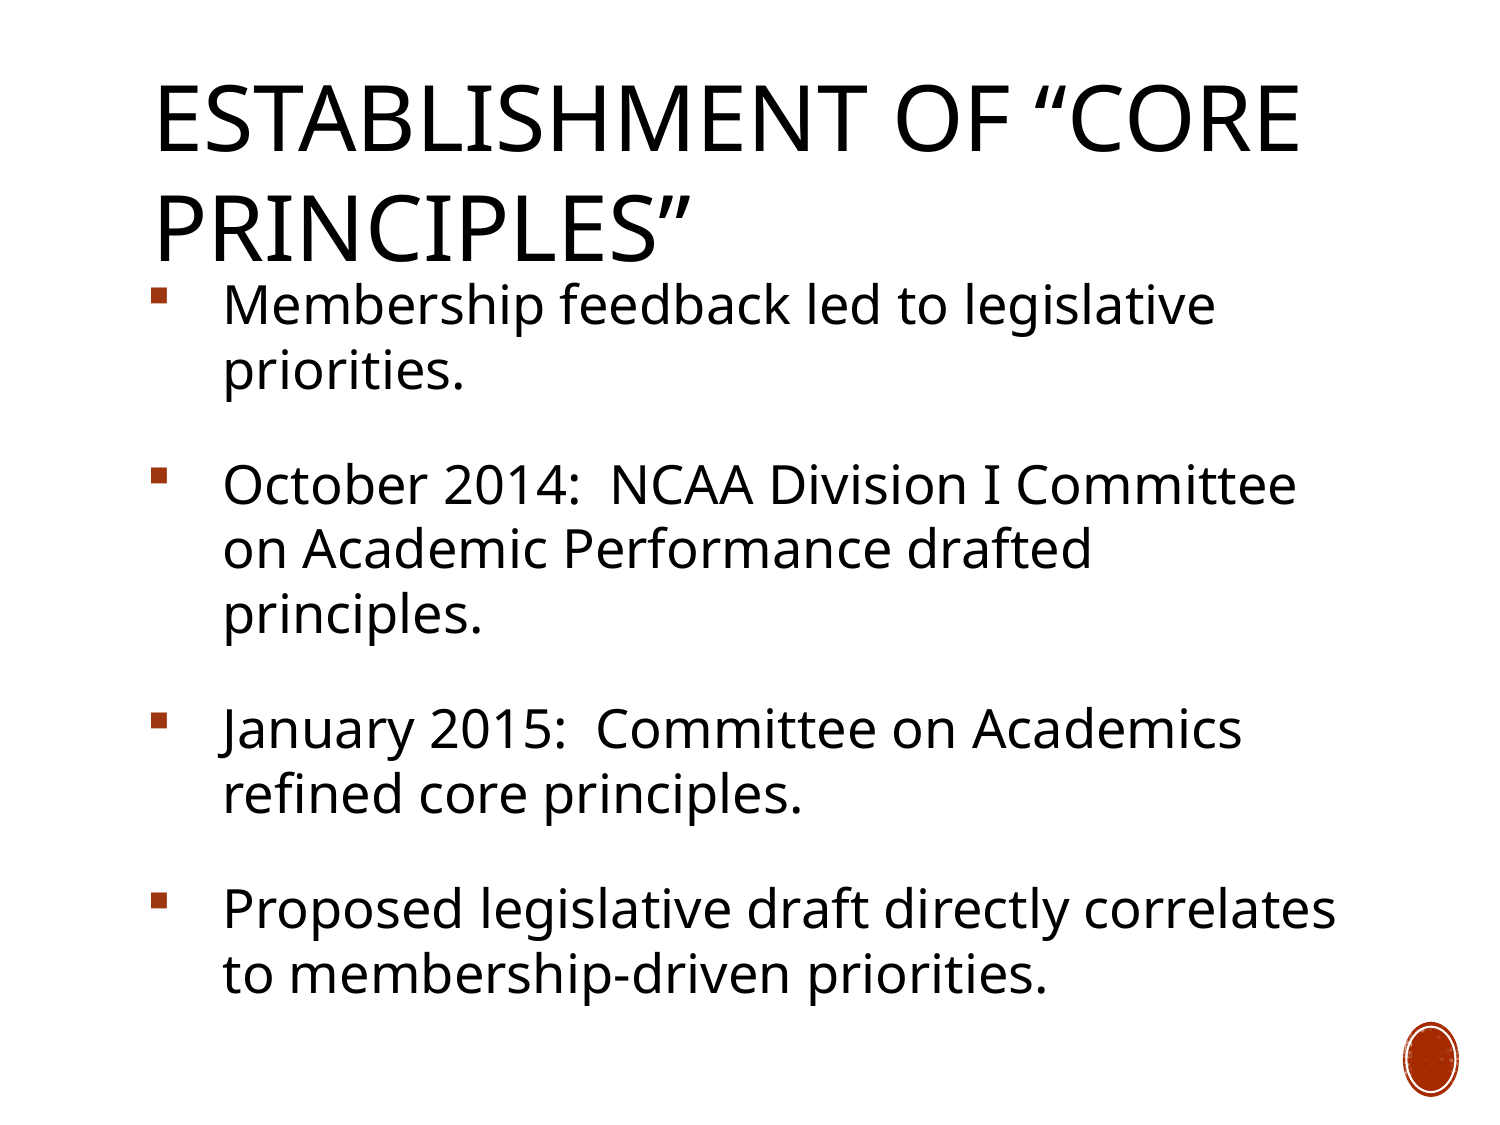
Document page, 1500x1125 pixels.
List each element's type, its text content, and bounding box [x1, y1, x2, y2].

list Membership feedback led to legislative priorities. October 2014: NCAA Division I Committee on Academic Performance drafted principles. January 2015: Committee on Academics refined core principles. Proposed legislative draft directly correlates to membership-driven priorities. [131, 262, 1370, 1013]
title Establishment of “core Principles” [137, 37, 1375, 302]
